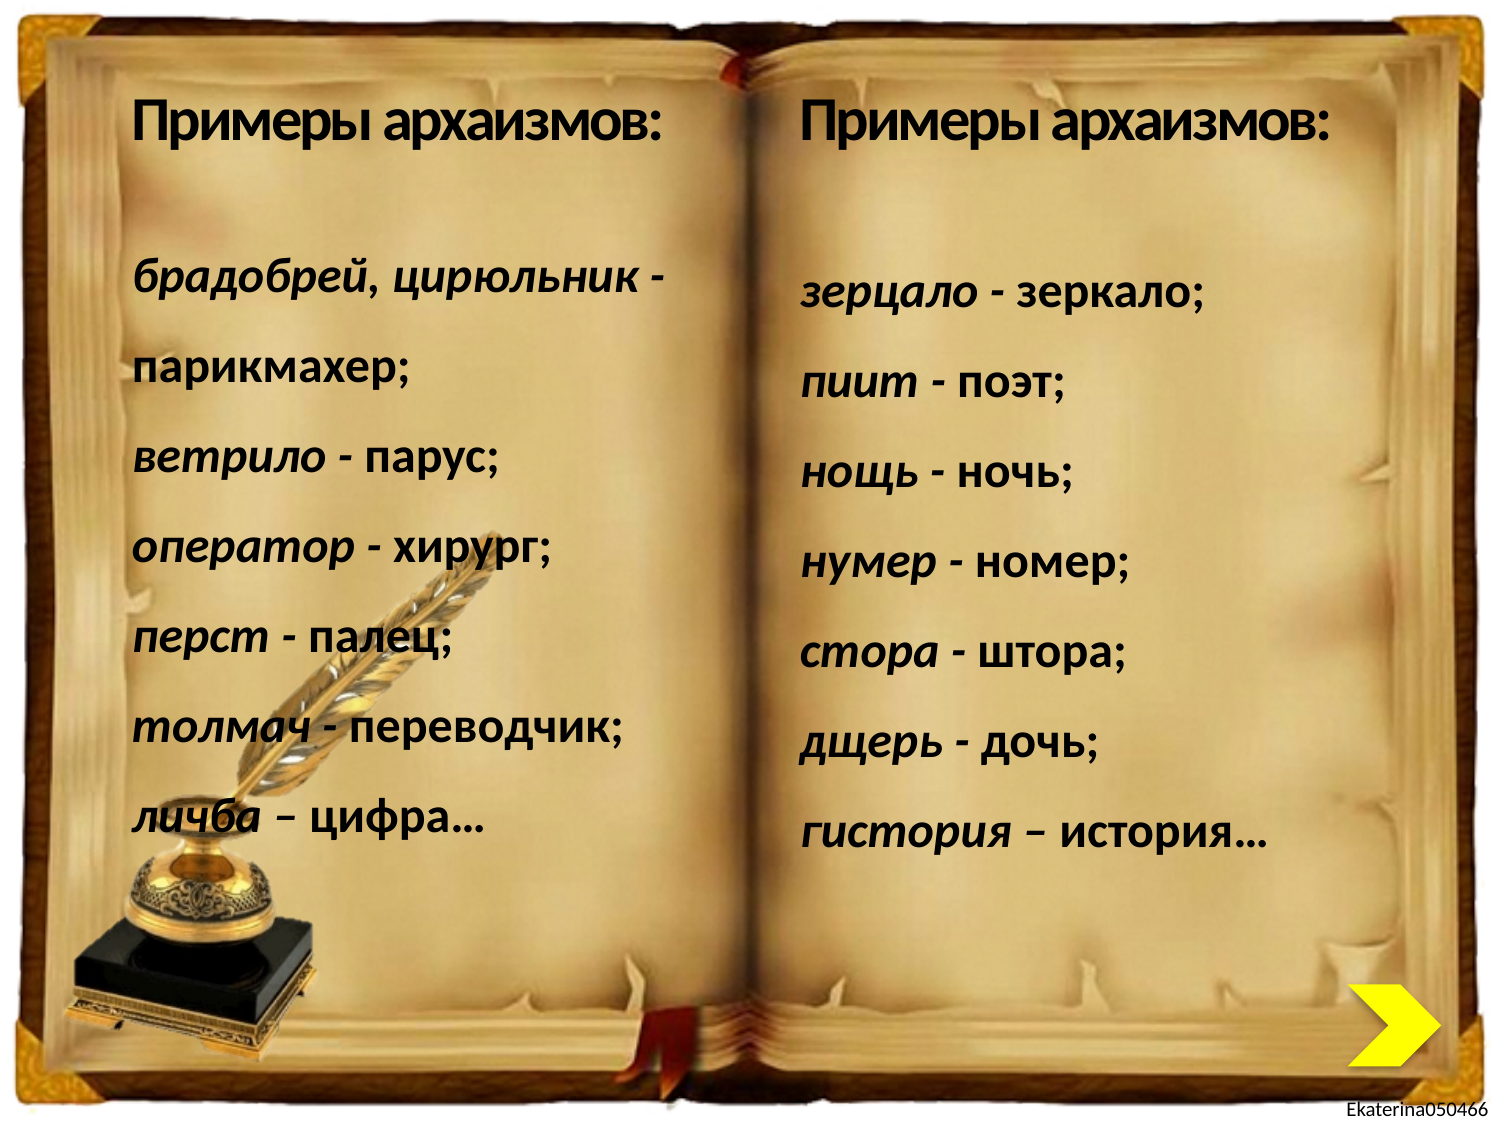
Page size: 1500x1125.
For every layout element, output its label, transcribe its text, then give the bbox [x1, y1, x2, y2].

text_box Примеры архаизмов: зерцало - зеркало; пиит - поэт; нощь - ночь; нумер - номер; стора - штора; дщерь - дочь; гистория – история… [785, 70, 1418, 955]
picture [0, 0, 1500, 1125]
text_box Примеры архаизмов: брадобрей, цирюльник - парикмахер; ветрило - парус; оператор - хирург; перст - палец; толмач - переводчик; личба – цифра… [117, 70, 739, 1000]
text_box [1345, 982, 1444, 1069]
